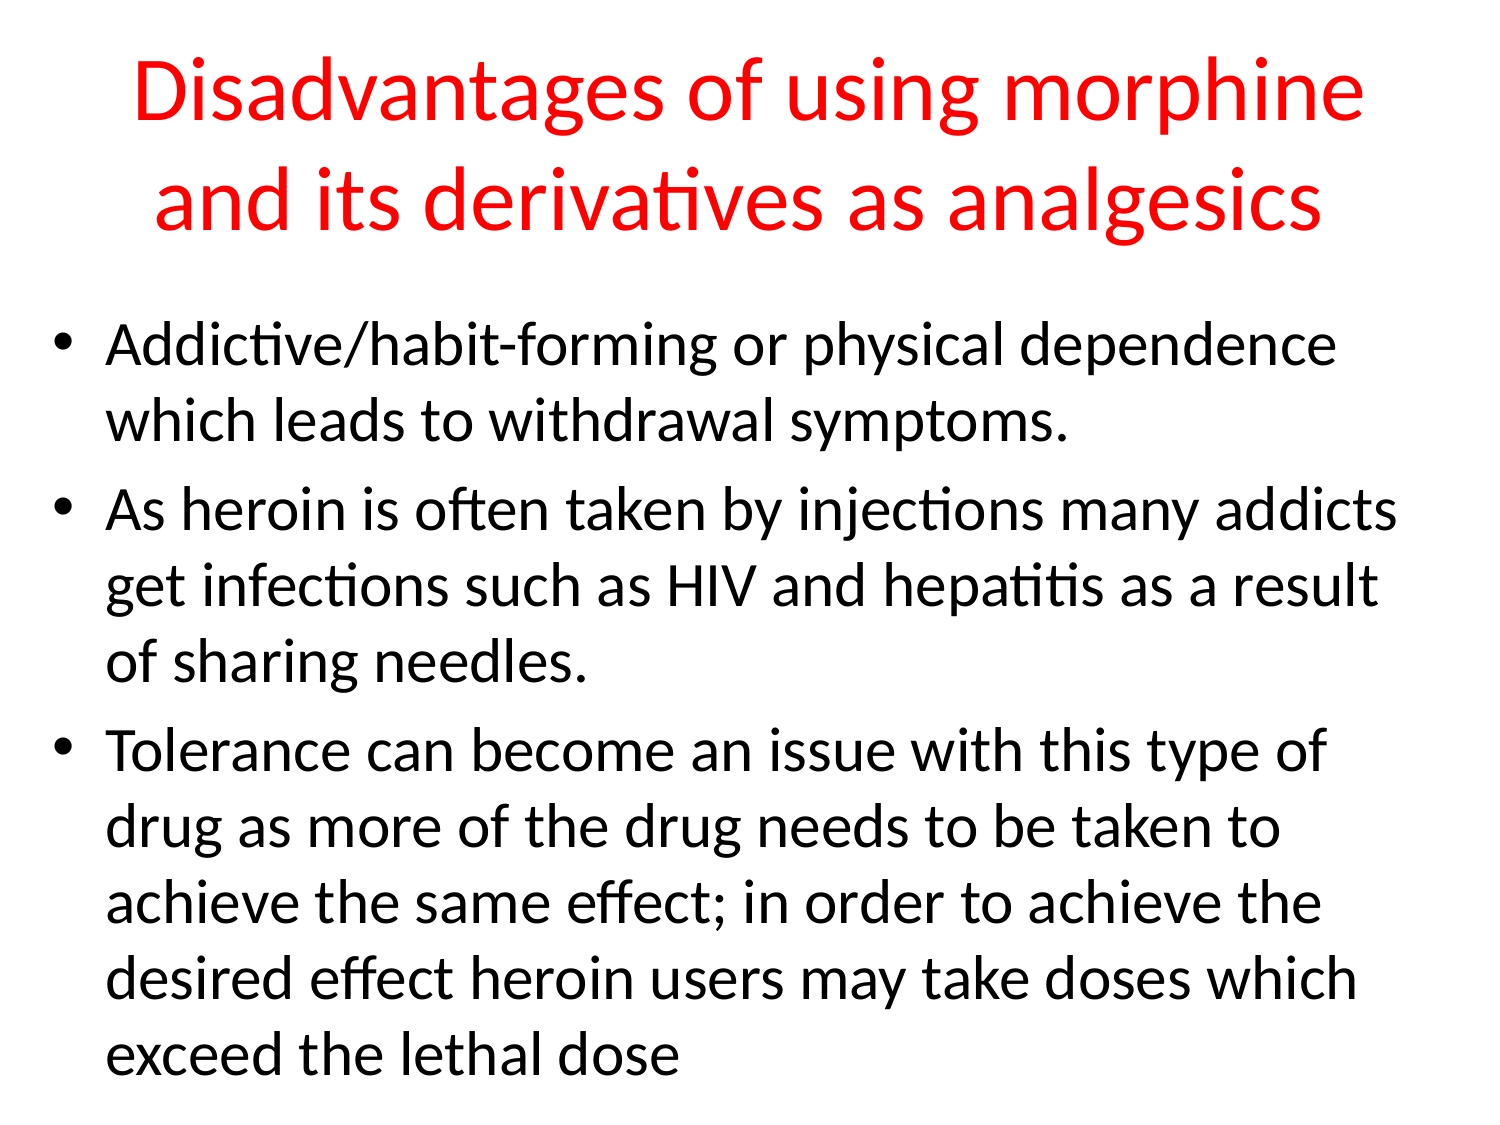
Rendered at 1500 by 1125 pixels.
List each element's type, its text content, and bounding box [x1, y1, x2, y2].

list Addictive/habit-forming or physical dependence which leads to withdrawal symptoms. As heroin is often taken by injections many addicts get infections such as HIV and hepatitis as a result of sharing needles. Tolerance can become an issue with this type of drug as more of the drug needs to be taken to achieve the same effect; in order to achieve the desired effect heroin users may take doses which exceed the lethal dose [37, 294, 1463, 1102]
title Disadvantages of using morphine and its derivatives as analgesics [37, 45, 1463, 233]
